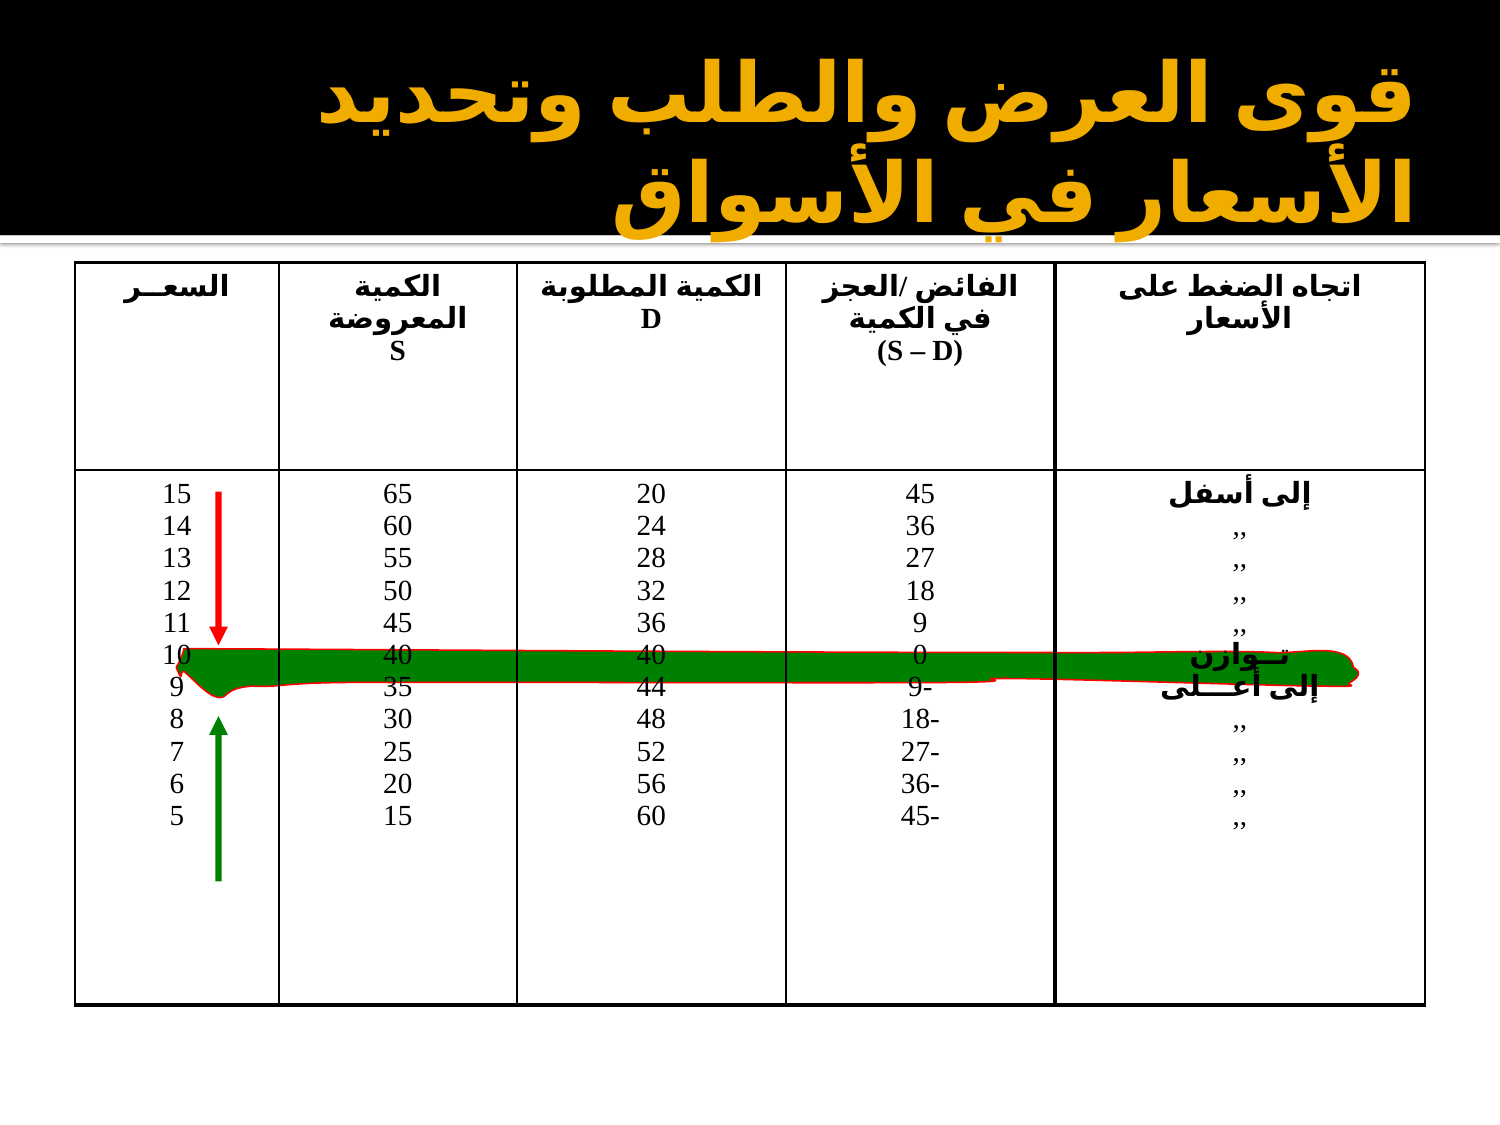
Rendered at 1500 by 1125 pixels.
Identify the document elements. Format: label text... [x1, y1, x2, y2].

title قوى العرض والطلب وتحديد الأسعار في الأسواق [75, 45, 1425, 233]
table_cell 65 60 55 50 45 40 35 30 25 20 15 [280, 471, 516, 1003]
table_header الكمية المعروضة S [280, 264, 516, 469]
table_header اتجاه الضغط على الأسعار [1057, 264, 1424, 469]
text_box [212, 491, 225, 646]
table_header السعــر [76, 264, 278, 469]
table_header الكمية المطلوبة D [518, 264, 785, 469]
table_cell 20 24 28 32 36 40 44 48 52 56 60 [518, 471, 785, 1003]
text_box [212, 716, 225, 882]
table_cell 15 14 13 12 11 10 9 8 7 6 5 [76, 471, 278, 1003]
table_cell 45 36 27 18 9 0 -9 -18 -27 -36 -45 [787, 471, 1053, 1003]
table_header الفائض /العجز في الكمية (S – D) [787, 264, 1053, 469]
table_cell إلى أسفل ,, ,, ,, ,, تــوازن إلى أعـــلى ,, ,, ,, ,, [1057, 471, 1424, 1003]
